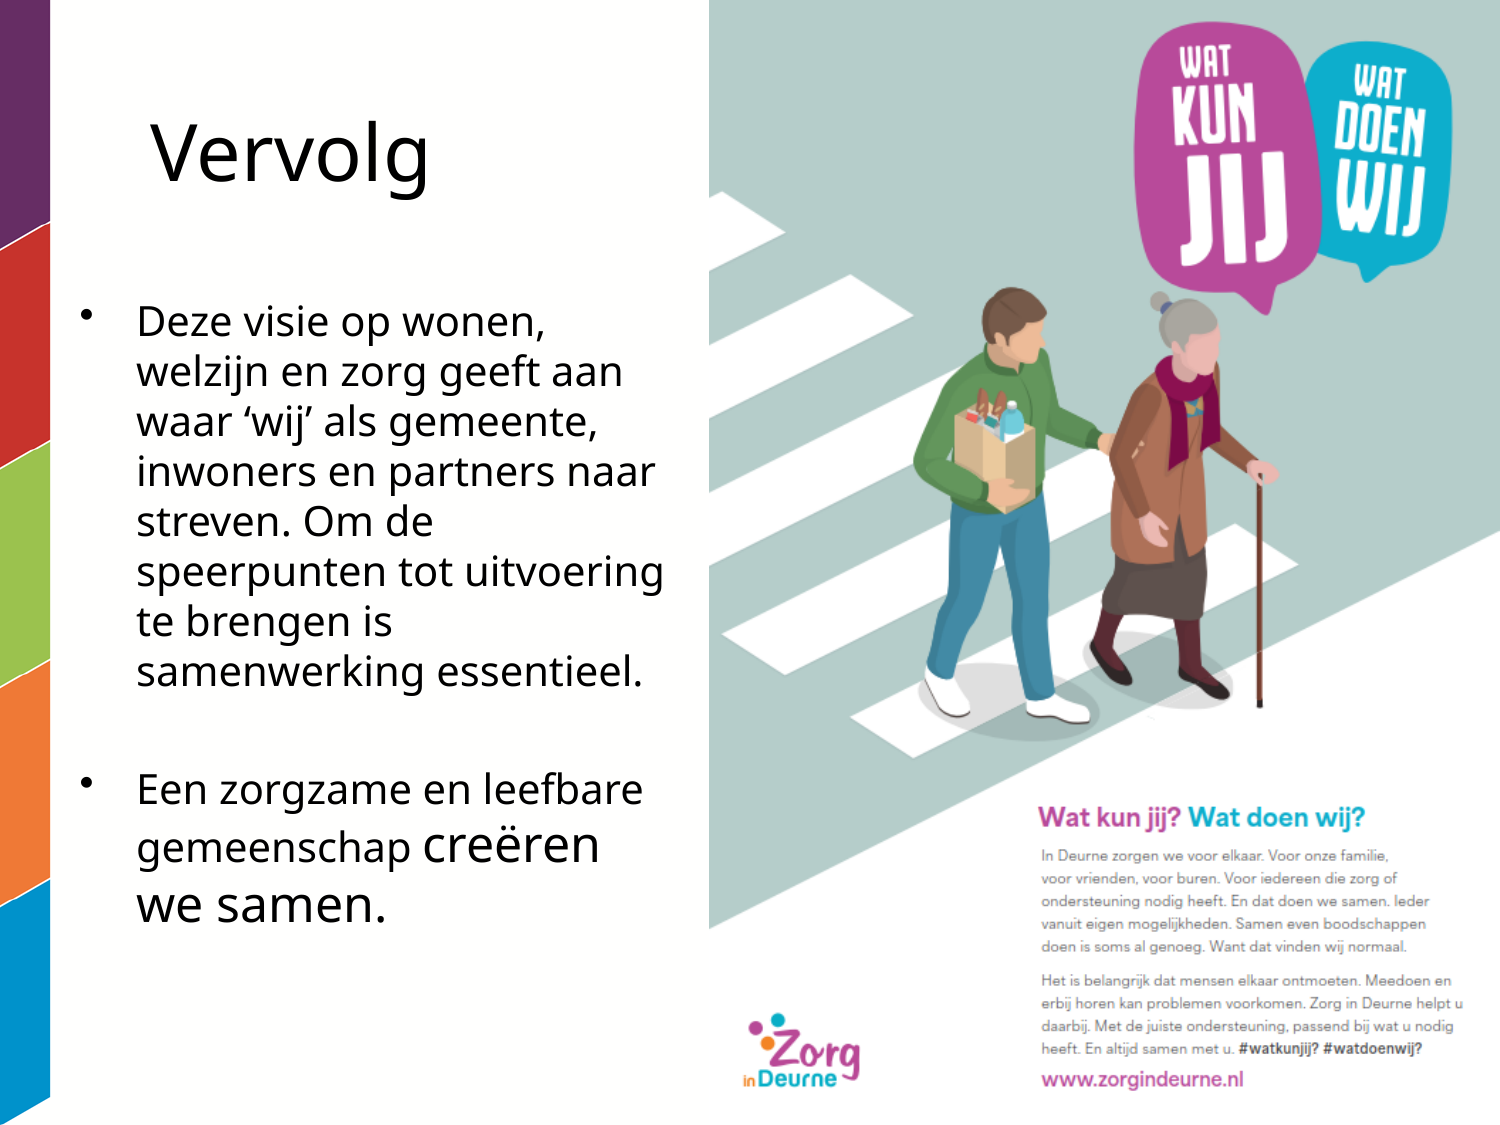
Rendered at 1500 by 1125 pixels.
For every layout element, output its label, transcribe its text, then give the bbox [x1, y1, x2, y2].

picture [0, 0, 1500, 1125]
title Vervolg [135, 54, 704, 245]
list Deze visie op wonen, welzijn en zorg geeft aan waar ‘wij’ als gemeente, inwoners en partners naar streven. Om de speerpunten tot uitvoering te brengen is samenwerking essentieel. Een zorgzame en leefbare gemeenschap creëren we samen. [64, 286, 683, 1030]
